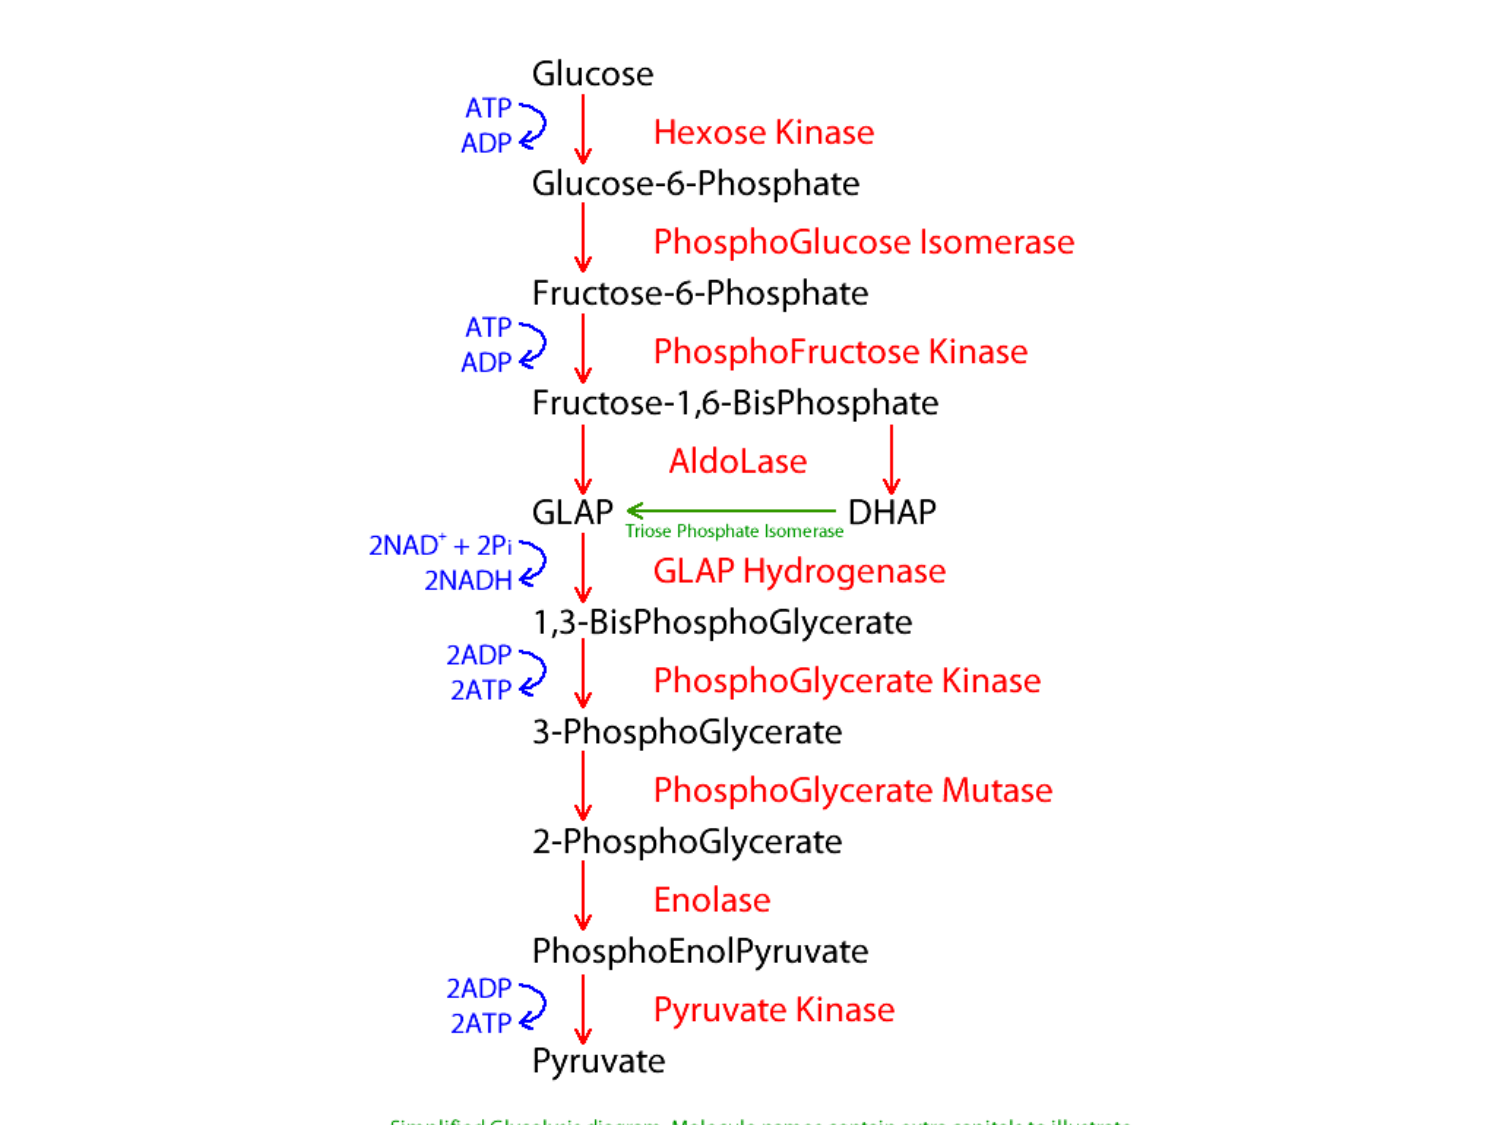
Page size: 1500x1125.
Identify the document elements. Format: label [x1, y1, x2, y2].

picture [347, 49, 1152, 1125]
